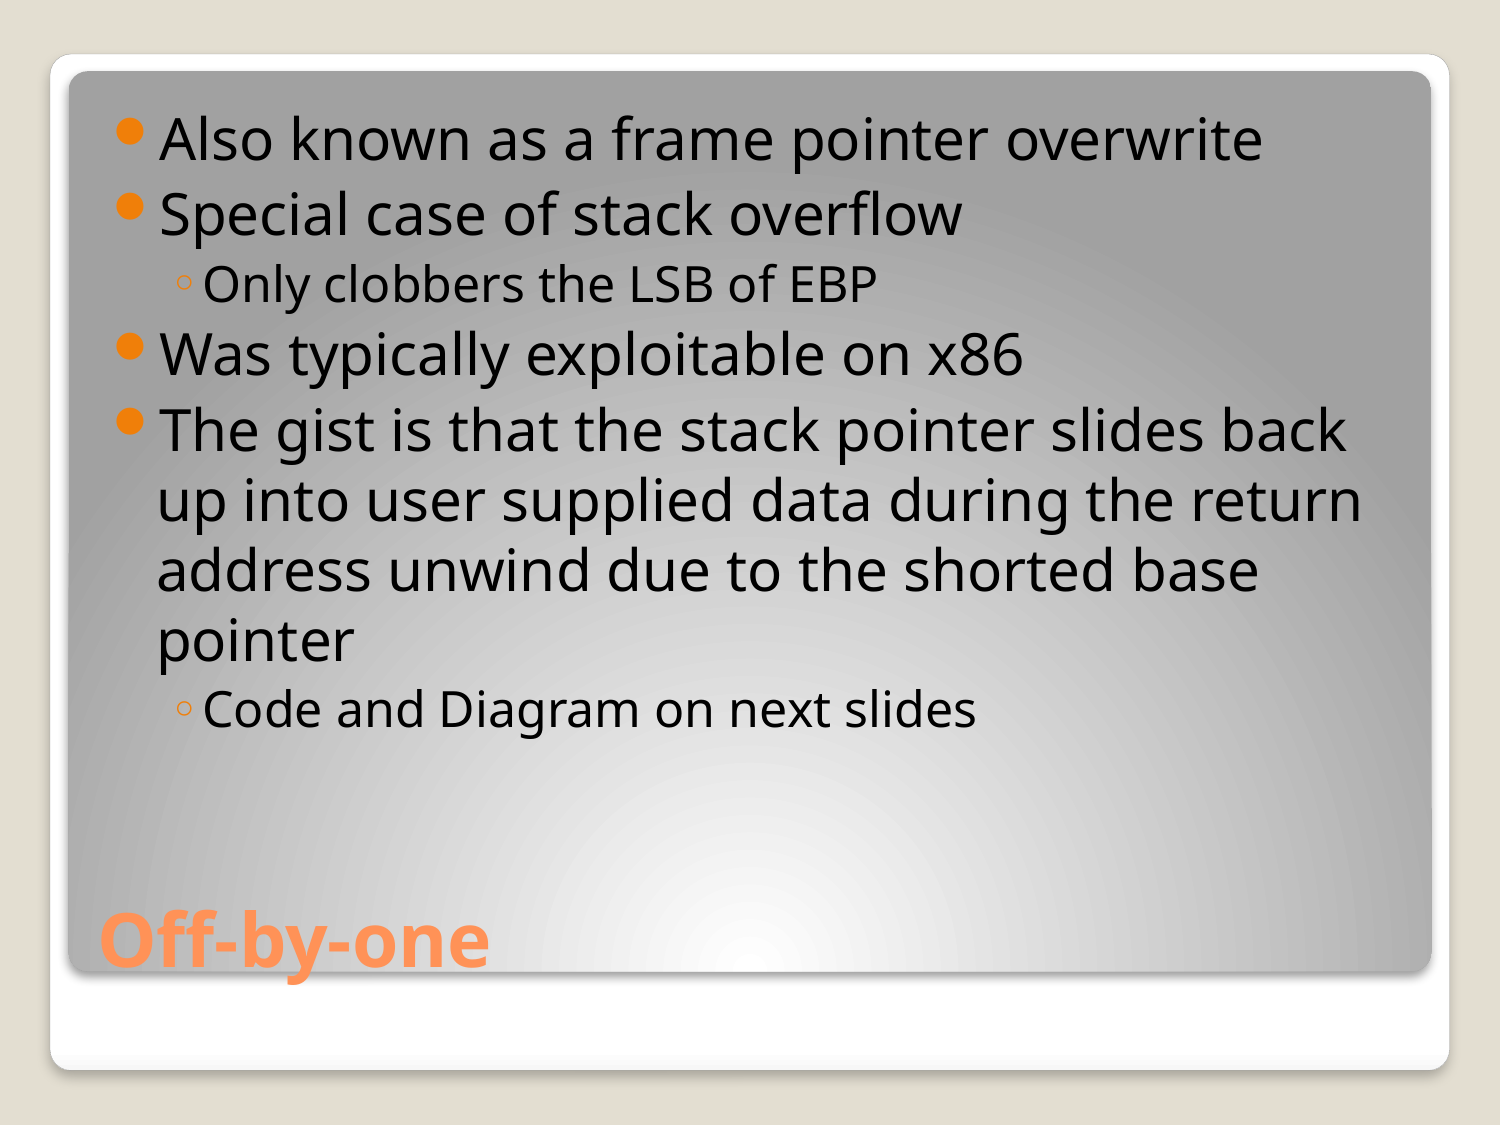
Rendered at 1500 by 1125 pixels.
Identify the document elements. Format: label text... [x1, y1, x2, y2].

title Off-by-one [82, 817, 1425, 990]
list Also known as a frame pointer overwrite Special case of stack overflow Only clobbers the LSB of EBP Was typically exploitable on x86 The gist is that the stack pointer slides back up into user supplied data during the return address unwind due to the shorted base pointer Code and Diagram on next slides [82, 86, 1425, 774]
